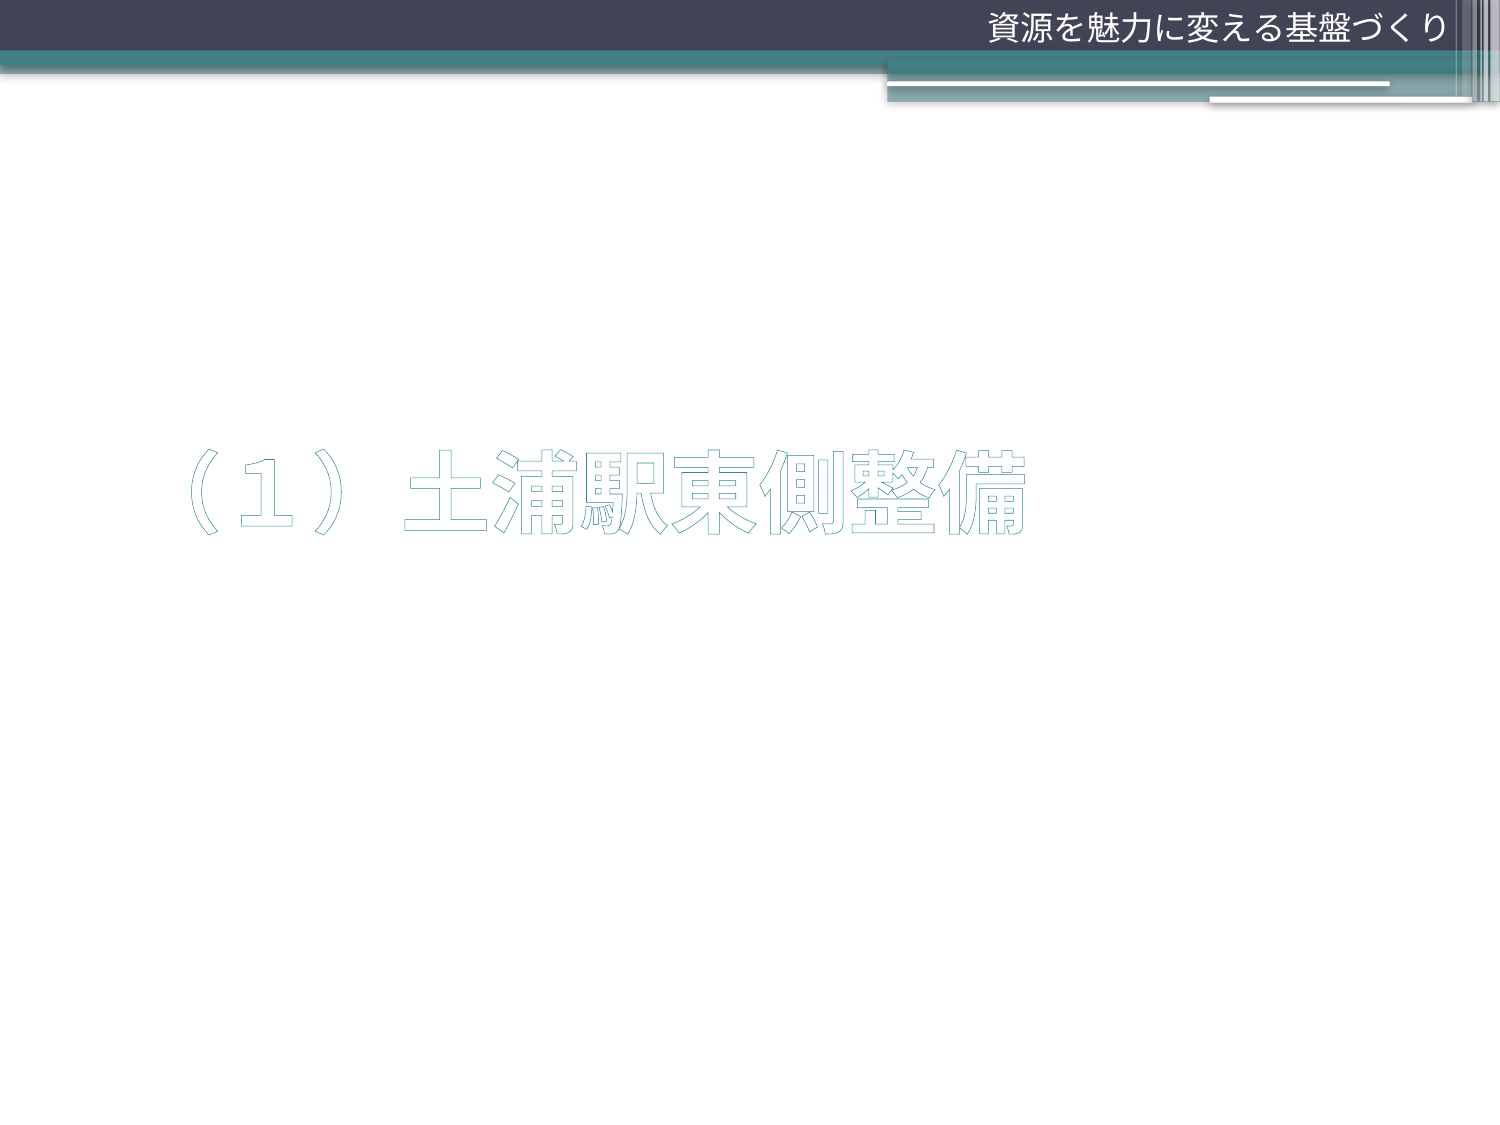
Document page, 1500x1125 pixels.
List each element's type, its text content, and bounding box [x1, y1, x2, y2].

text_box 資源を魅力に変える基盤づくり [972, 0, 1475, 55]
title （１）土浦駅東側整備 [116, 327, 1393, 552]
